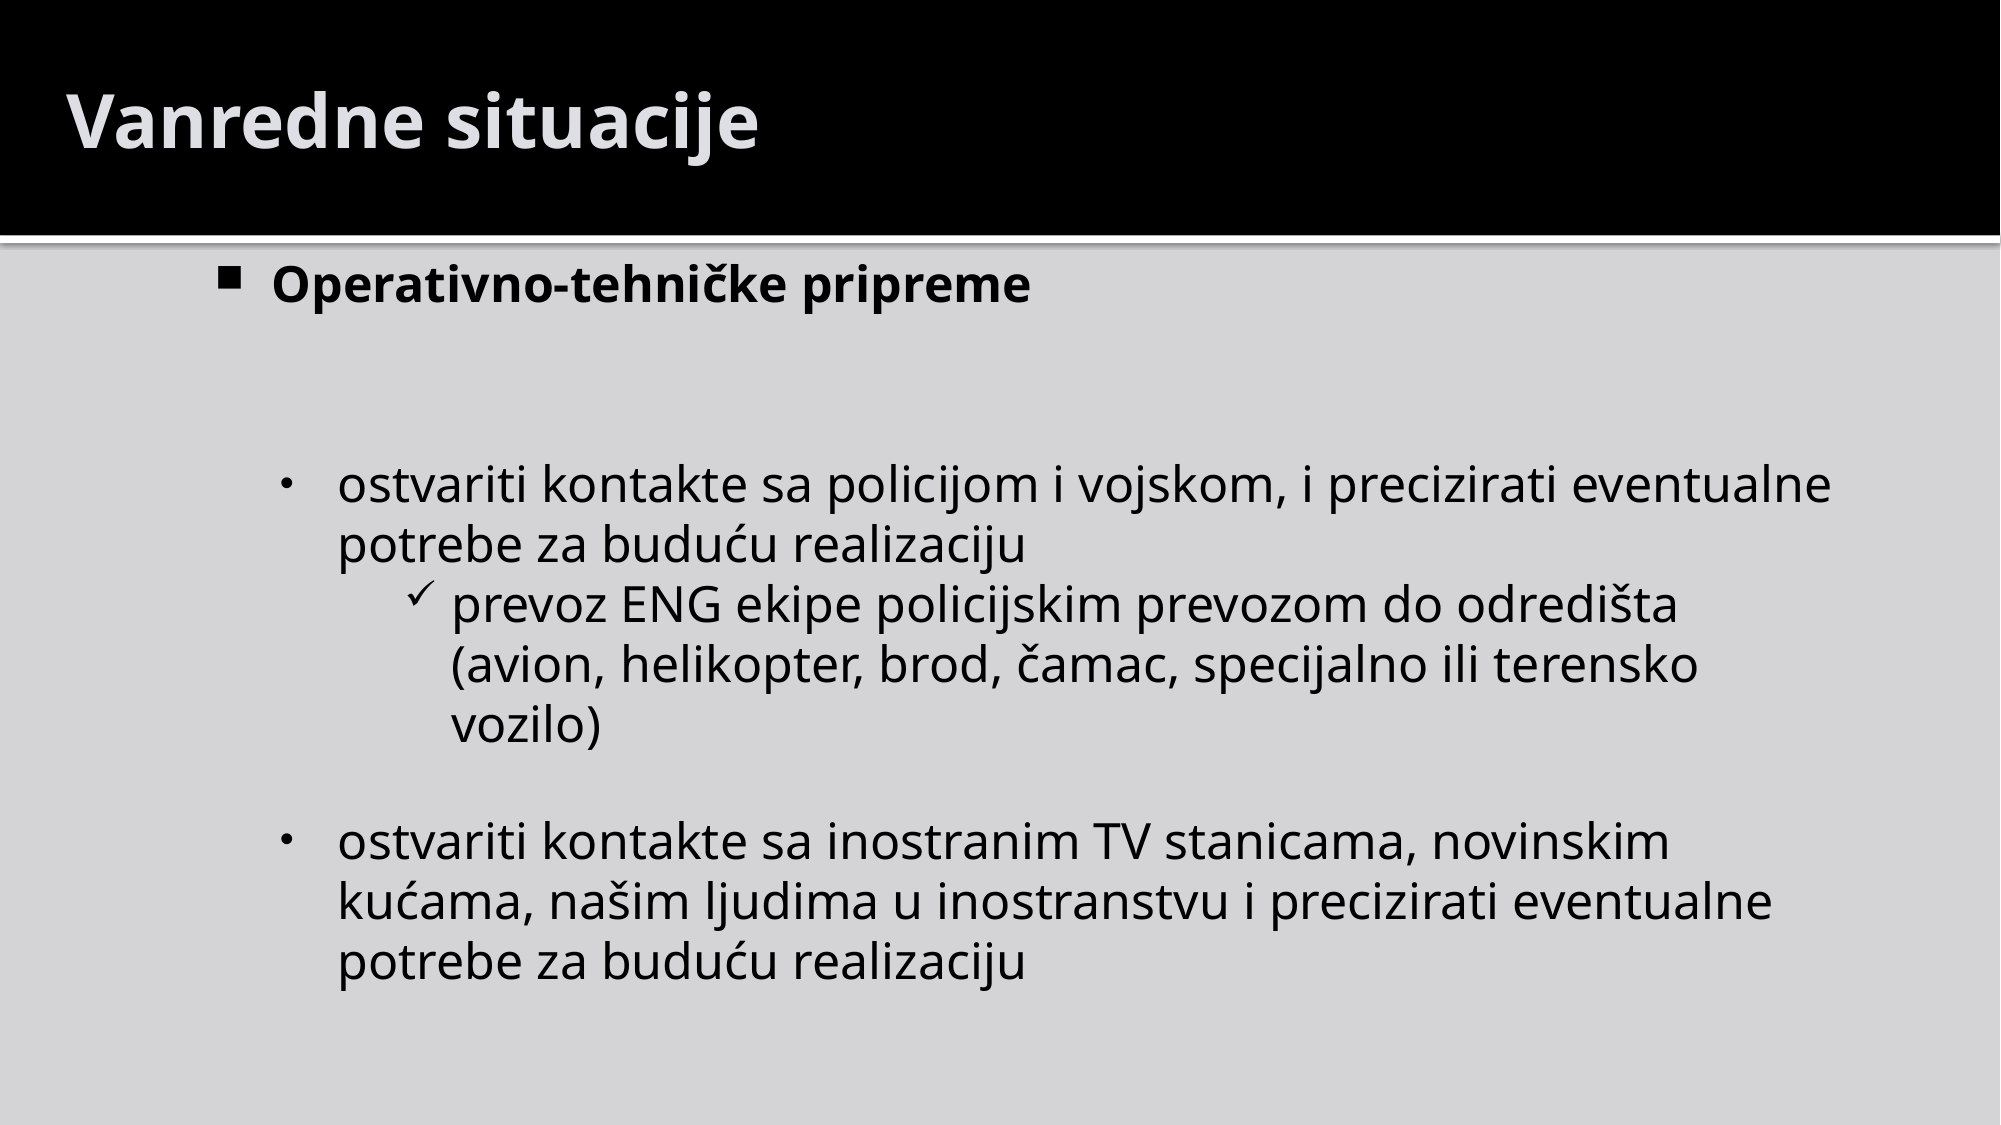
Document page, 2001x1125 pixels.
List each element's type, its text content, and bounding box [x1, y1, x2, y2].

list Operativno-tehničke pripreme ostvariti kontakte sa policijom i vojskom, i precizirati eventualne potrebe za buduću realizaciju prevoz ENG ekipe policijskim prevozom do odredišta (avion, helikopter, brod, čamac, specijalno ili terensko vozilo) ostvariti kontakte sa inostranim TV stanicama, novinskim kućama, našim ljudima u inostranstvu i precizirati eventualne potrebe za buduću realizaciju [12, 237, 1850, 1125]
text_box Vanredne situacije [12, 12, 1650, 225]
